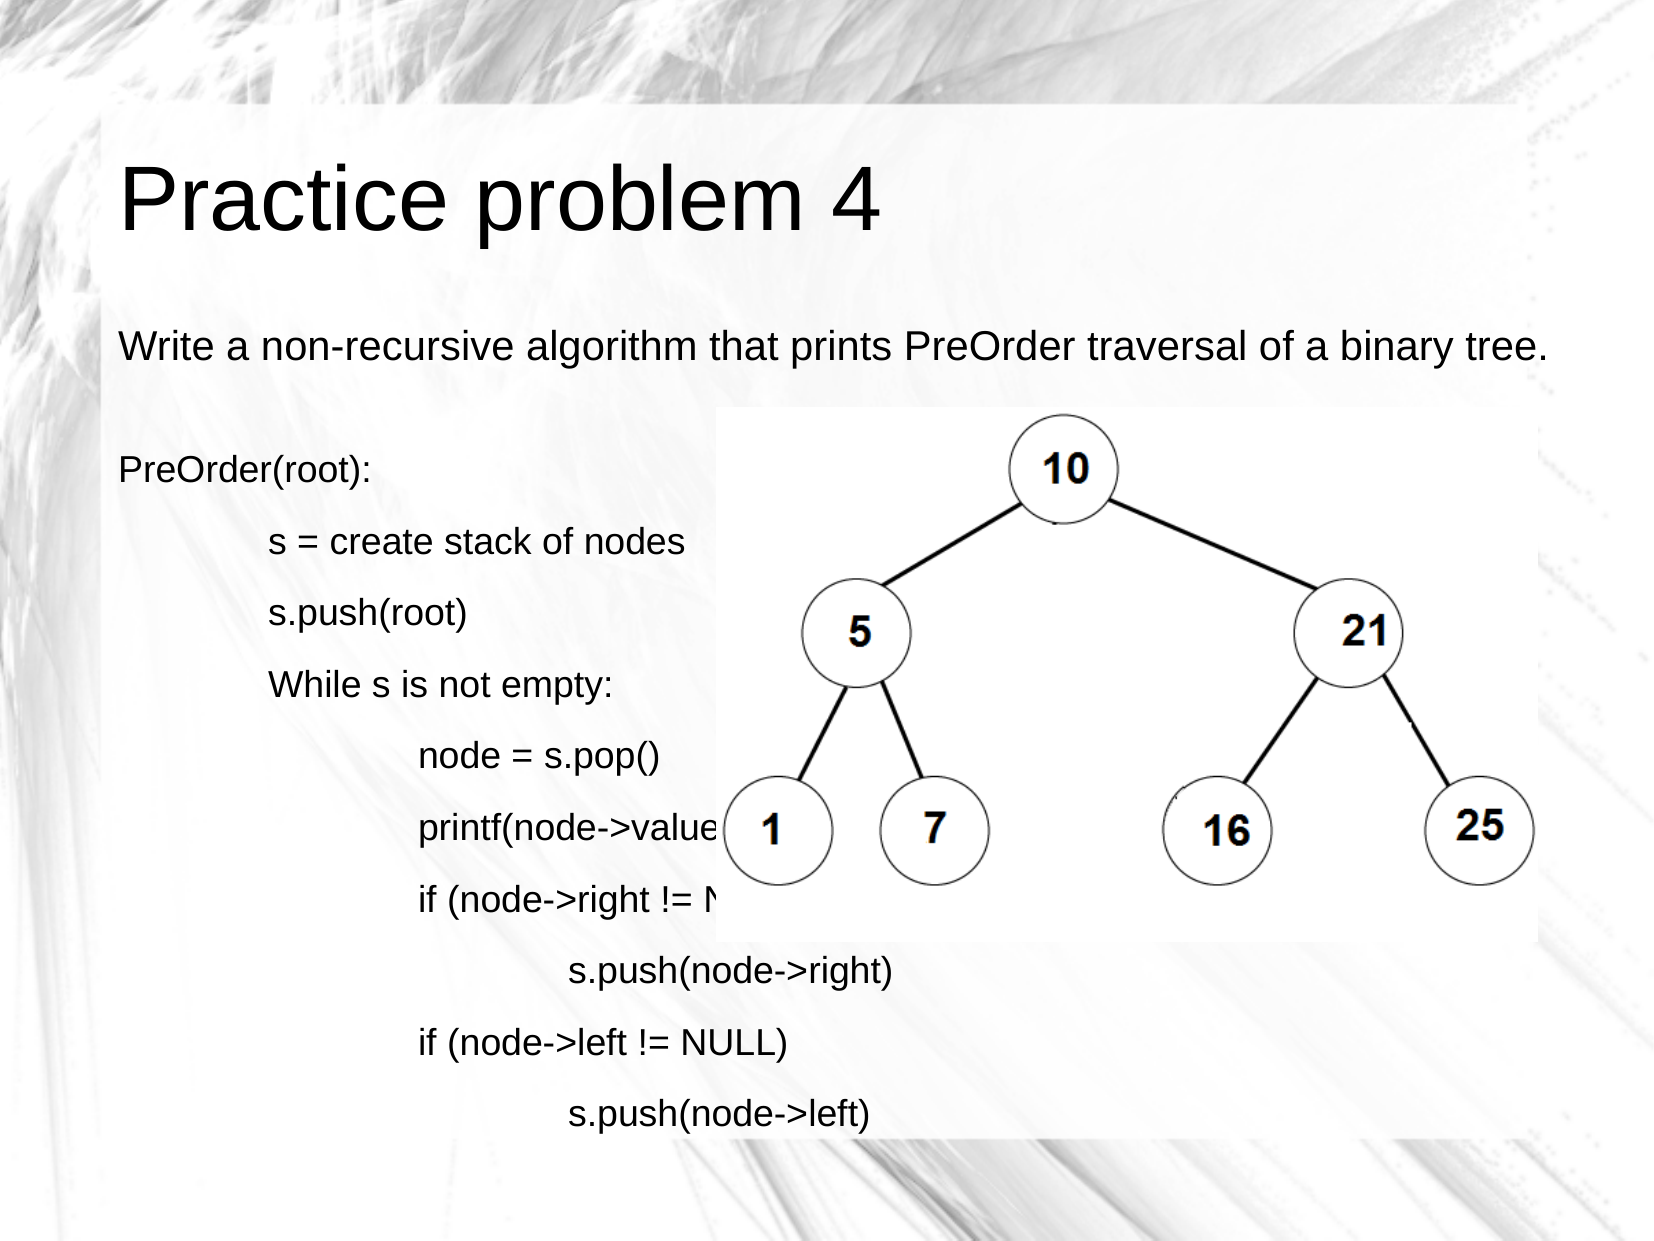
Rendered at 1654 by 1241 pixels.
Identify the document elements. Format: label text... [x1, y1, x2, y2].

list Write a non-recursive algorithm that prints PreOrder traversal of a binary tree. PreOrder(root): s = create stack of nodes s.push(root) While s is not empty: node = s.pop() printf(node->value if (node->right != NULL) s.push(node->right) if (node->left != NULL) s.push(node->left) [118, 319, 1571, 1109]
title Practice problem 4 [118, 93, 1506, 299]
picture [0, 0, 1654, 1241]
